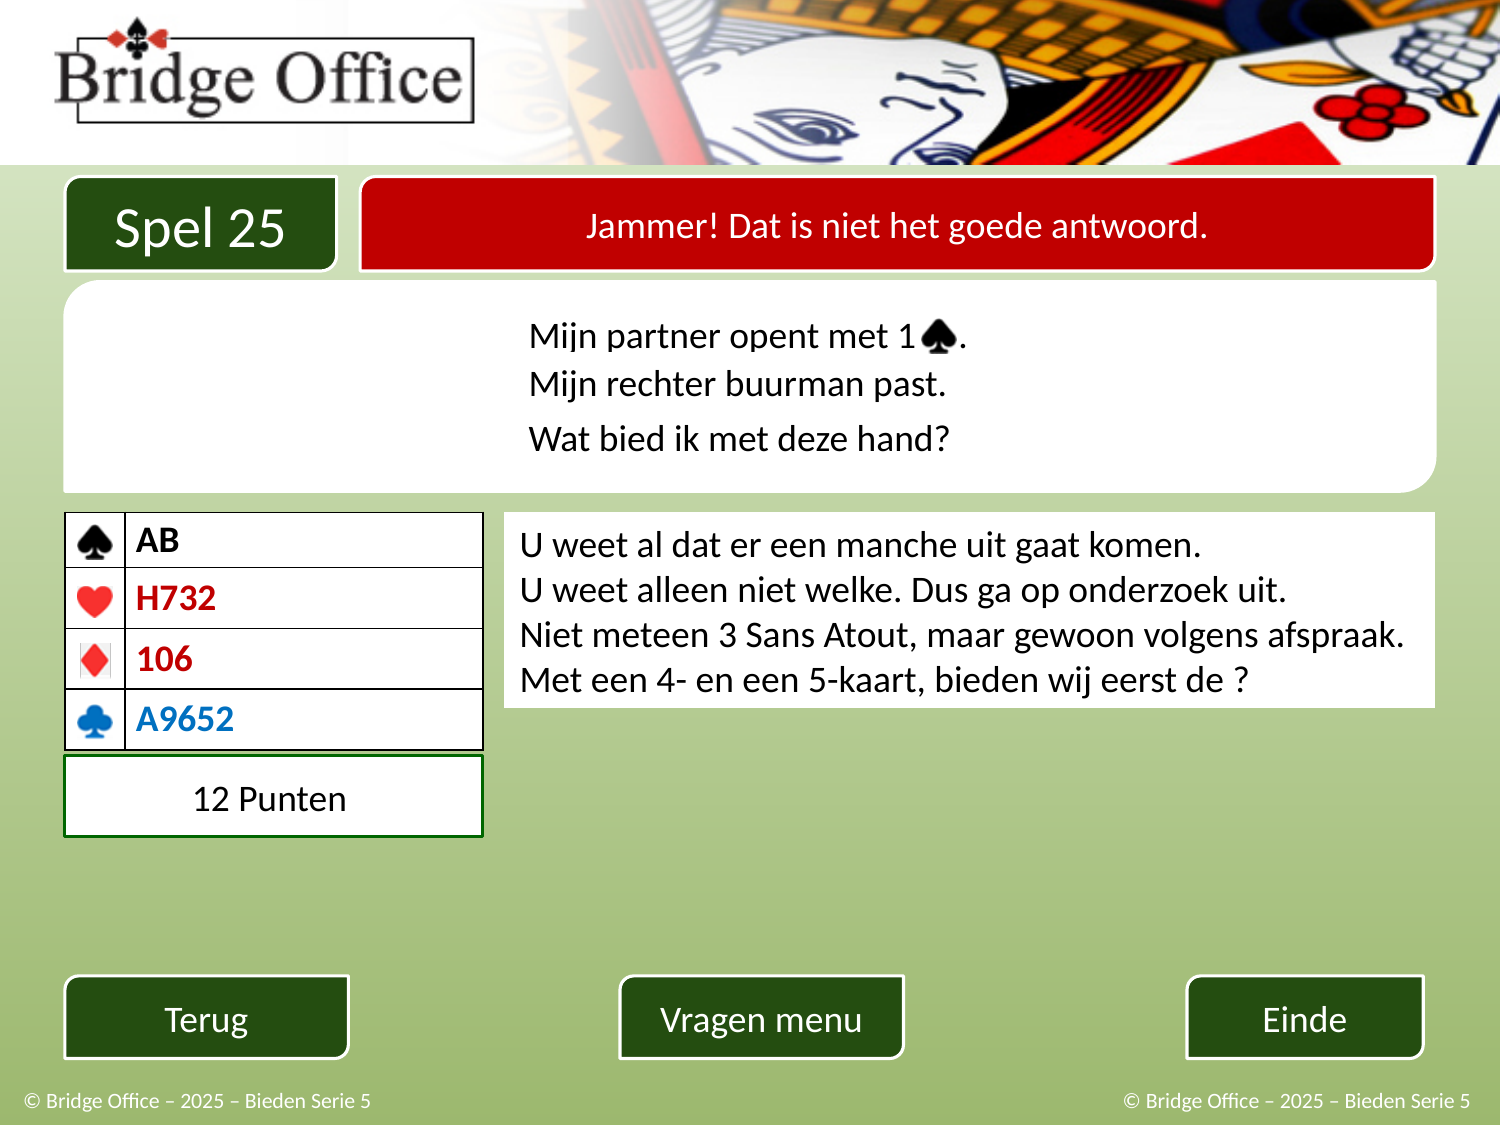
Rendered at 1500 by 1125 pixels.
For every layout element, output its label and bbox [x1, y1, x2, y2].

picture [77, 643, 114, 679]
table_cell [126, 690, 482, 749]
text_box [63, 280, 1437, 493]
picture [920, 318, 957, 354]
table_cell [126, 568, 482, 628]
text_box [504, 512, 1435, 708]
table_cell [126, 629, 482, 688]
text_box [358, 174, 1437, 273]
text_box [63, 974, 350, 1061]
text_box [63, 174, 339, 273]
text_box [8, 1079, 393, 1121]
table_cell [66, 690, 124, 749]
table_cell [66, 568, 124, 628]
table_header [126, 513, 482, 567]
picture [77, 703, 114, 740]
picture [0, 0, 1500, 166]
text_box [618, 974, 906, 1061]
text_box [63, 754, 484, 838]
picture [77, 585, 114, 618]
picture [77, 524, 114, 561]
text_box [1107, 1079, 1500, 1121]
table_cell [66, 629, 124, 688]
table_header [66, 513, 124, 567]
text_box [1185, 974, 1425, 1061]
